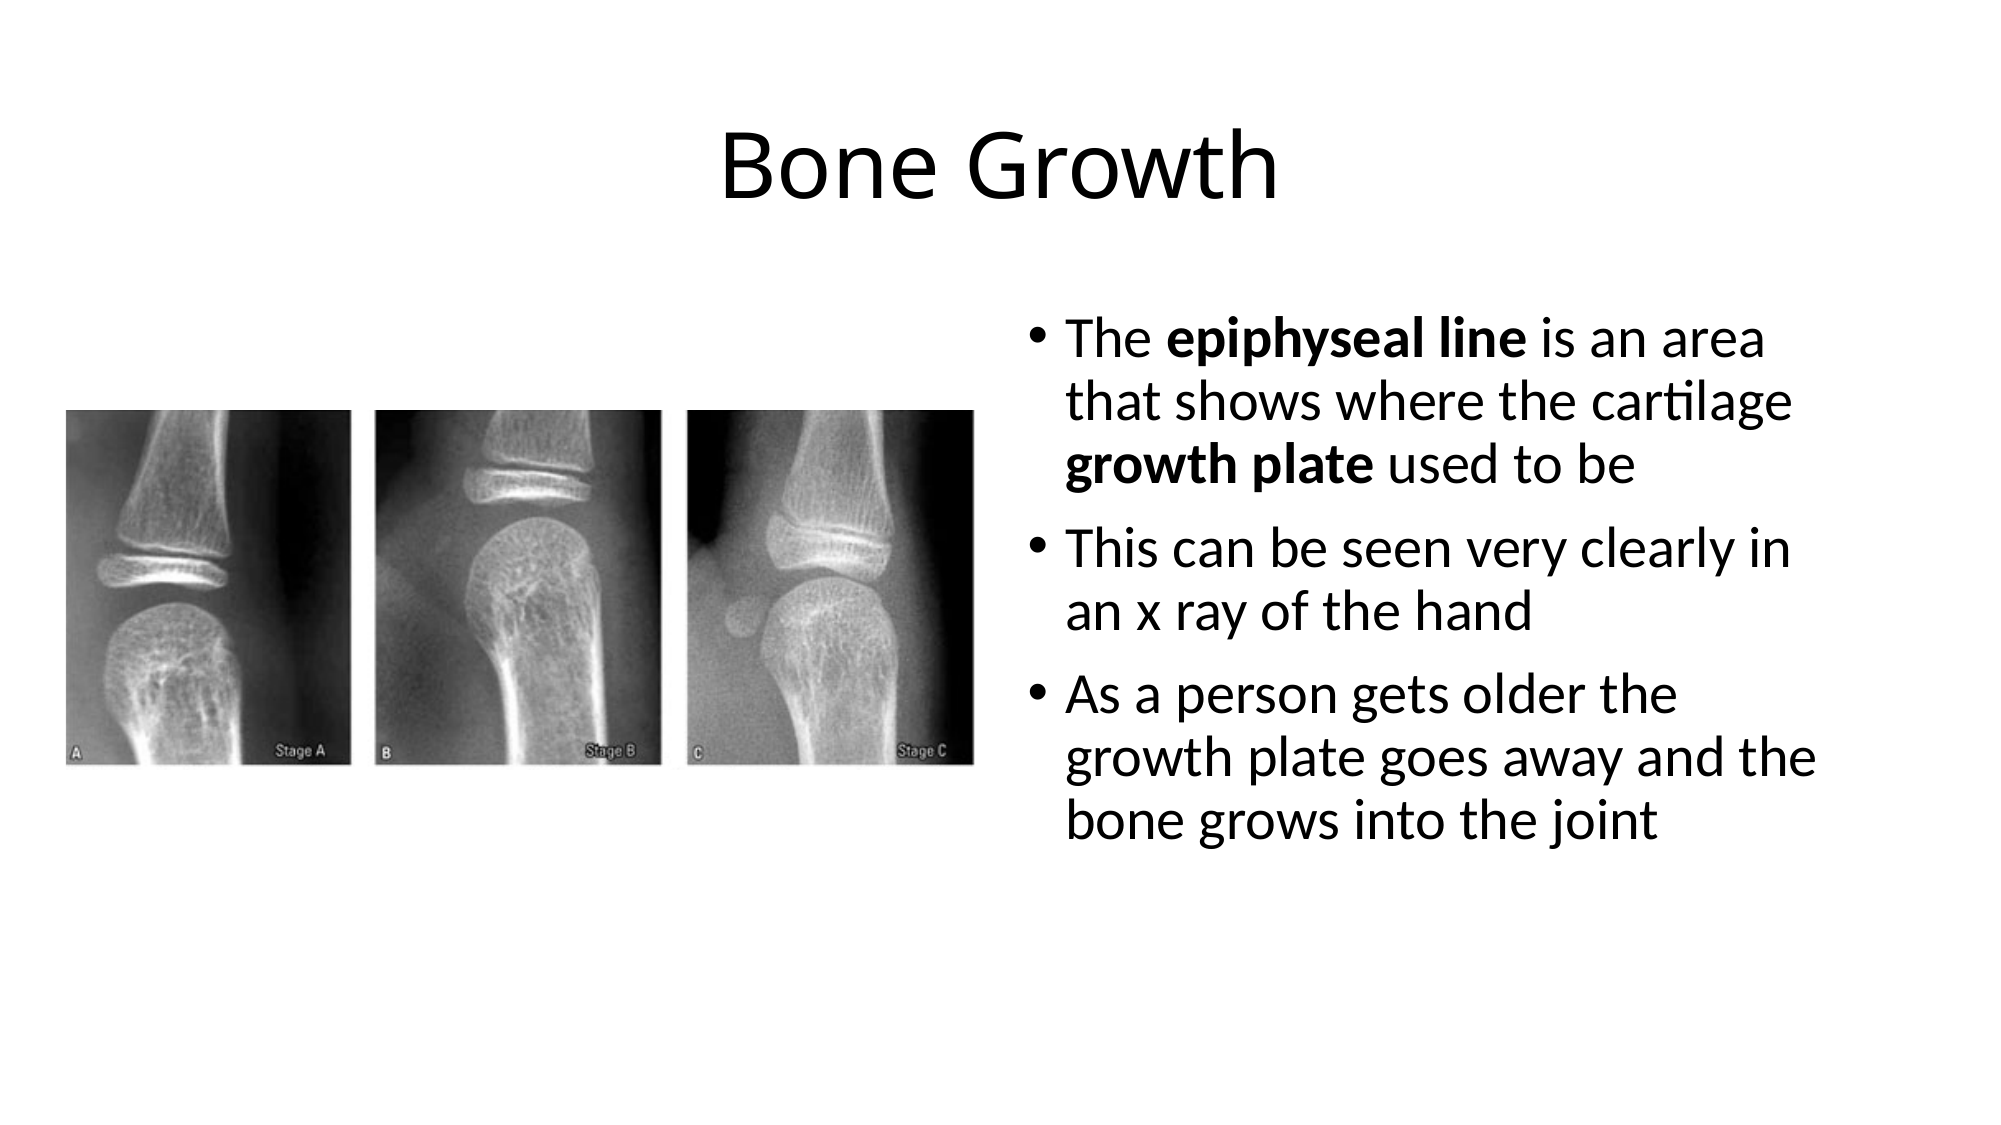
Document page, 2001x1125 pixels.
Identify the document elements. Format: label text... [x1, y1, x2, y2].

title Bone Growth [137, 59, 1863, 278]
list The epiphyseal line is an area that shows where the cartilage growth plate used to be This can be seen very clearly in an x ray of the hand As a person gets older the growth plate goes away and the bone grows into the joint [1012, 299, 1863, 1014]
picture [65, 410, 976, 770]
